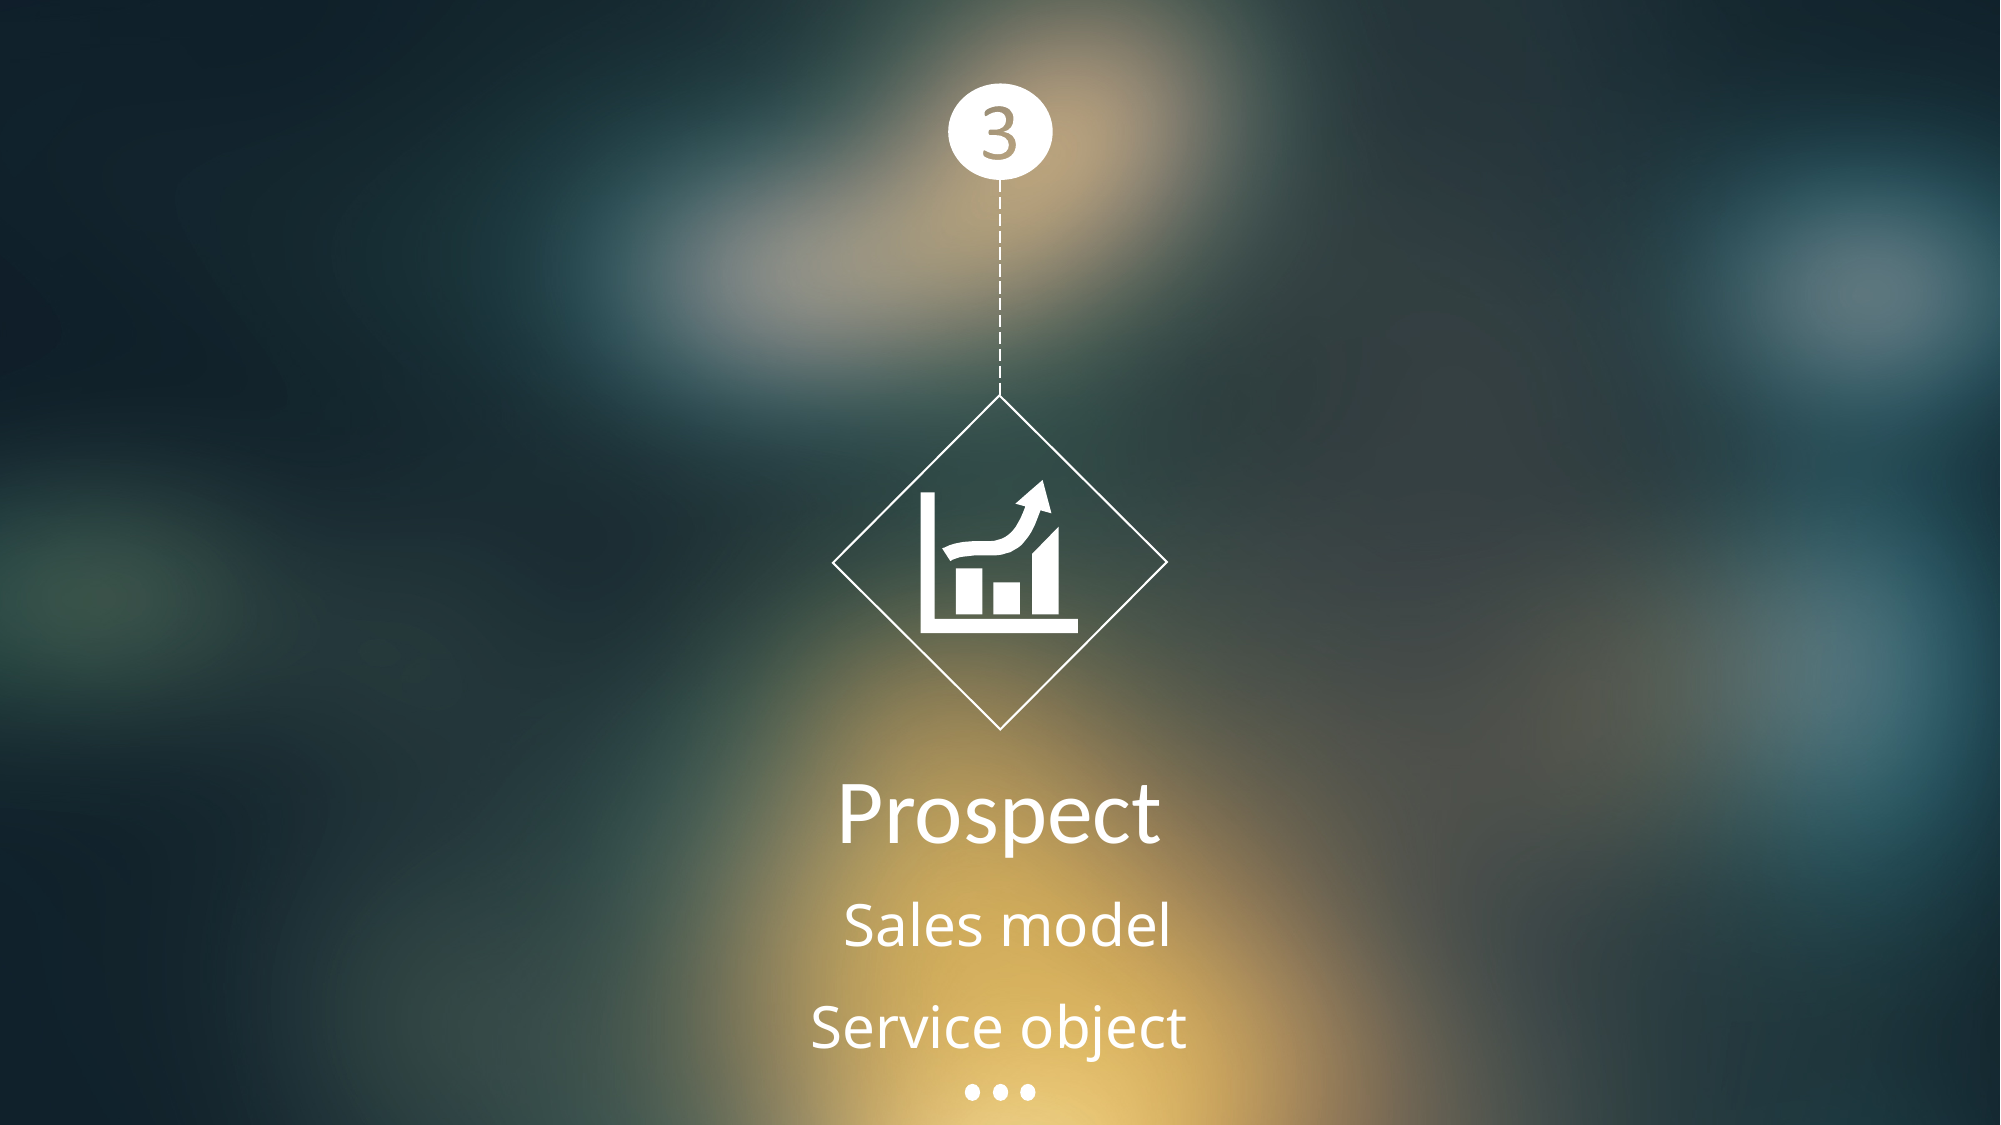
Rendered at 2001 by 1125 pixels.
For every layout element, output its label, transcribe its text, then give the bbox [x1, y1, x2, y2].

text_box [991, 1082, 1010, 1102]
text_box Service object [796, 982, 1203, 1068]
picture [0, 0, 2000, 1125]
text_box [831, 394, 1169, 731]
text_box [920, 492, 1078, 634]
text_box Prospect [822, 744, 1178, 870]
text_box [942, 479, 1052, 562]
text_box Sales model [829, 881, 1188, 966]
text_box [963, 1082, 982, 1102]
text_box [1019, 1082, 1037, 1102]
text_box [948, 83, 1053, 180]
